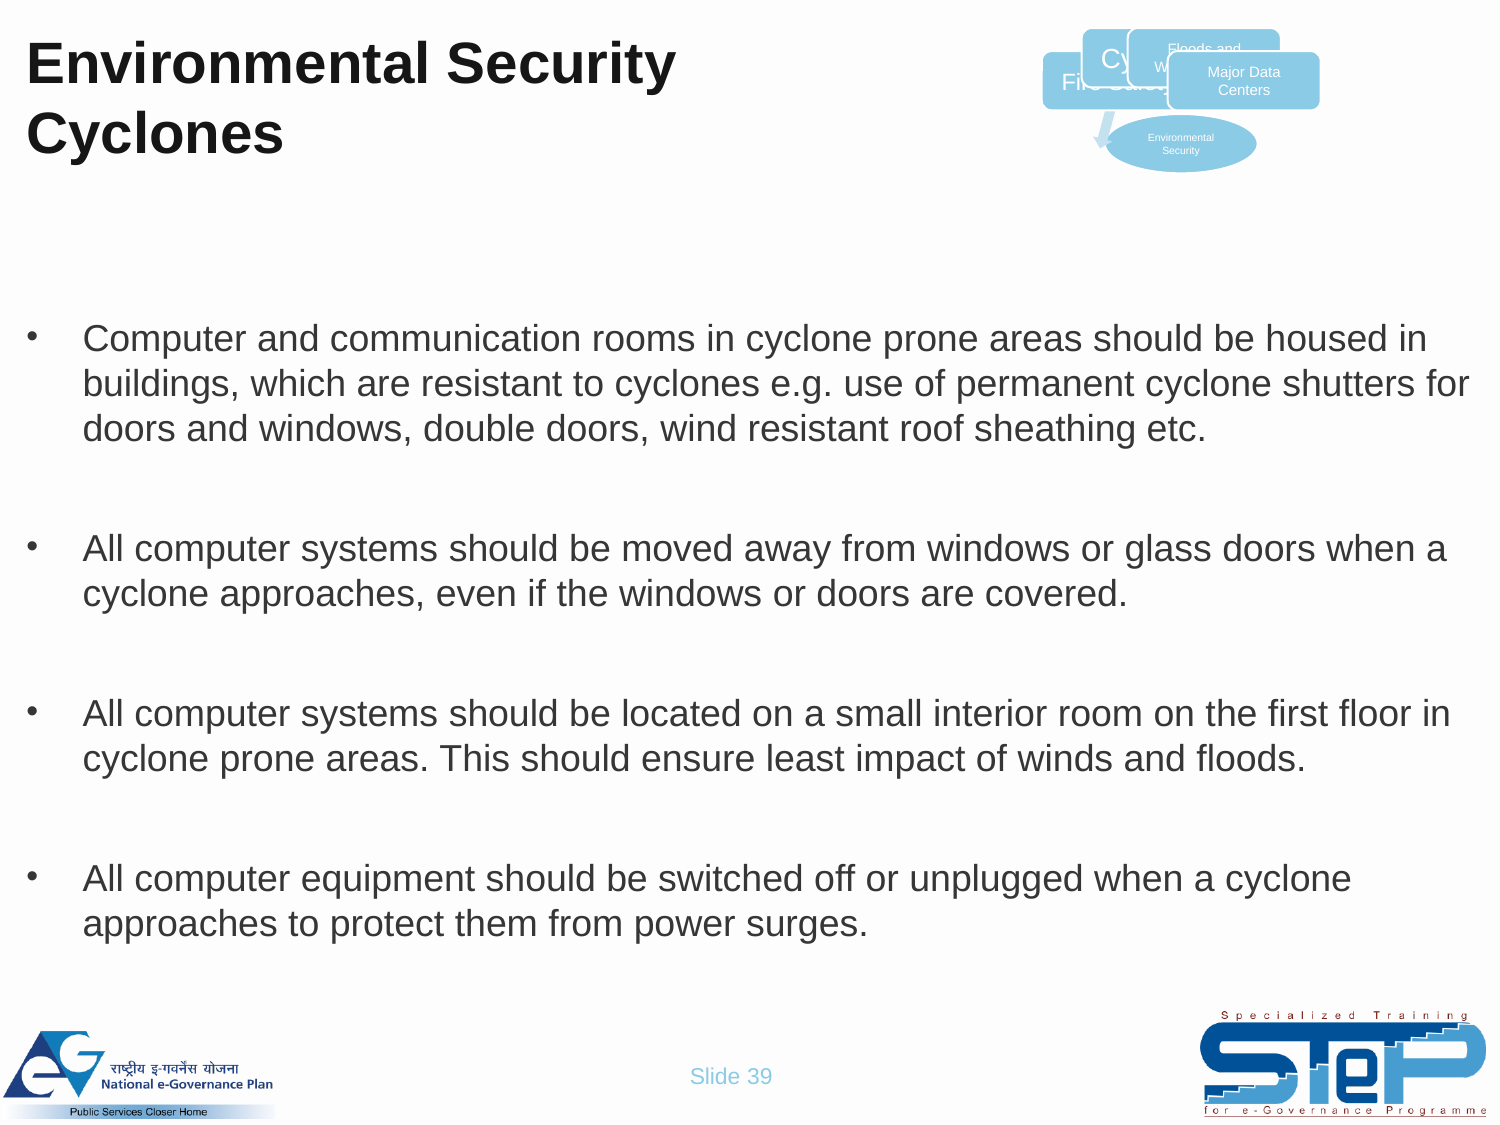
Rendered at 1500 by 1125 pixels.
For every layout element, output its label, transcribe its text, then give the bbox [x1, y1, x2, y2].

picture [1200, 1011, 1486, 1117]
title Environmental Security Cyclones [26, 24, 872, 150]
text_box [874, 24, 1488, 263]
picture [2, 1031, 275, 1119]
list Computer and communication rooms in cyclone prone areas should be housed in buildings, which are resistant to cyclones e.g. use of permanent cyclone shutters for doors and windows, double doors, wind resistant roof sheathing etc. All computer systems should be moved away from windows or glass doors when a cyclone approaches, even if the windows or doors are covered. All computer systems should be located on a small interior room on the first floor in cyclone prone areas. This should ensure least impact of winds and floods. All computer equipment should be switched off or unplugged when a cyclone approaches to protect them from power surges. [26, 313, 1474, 1026]
